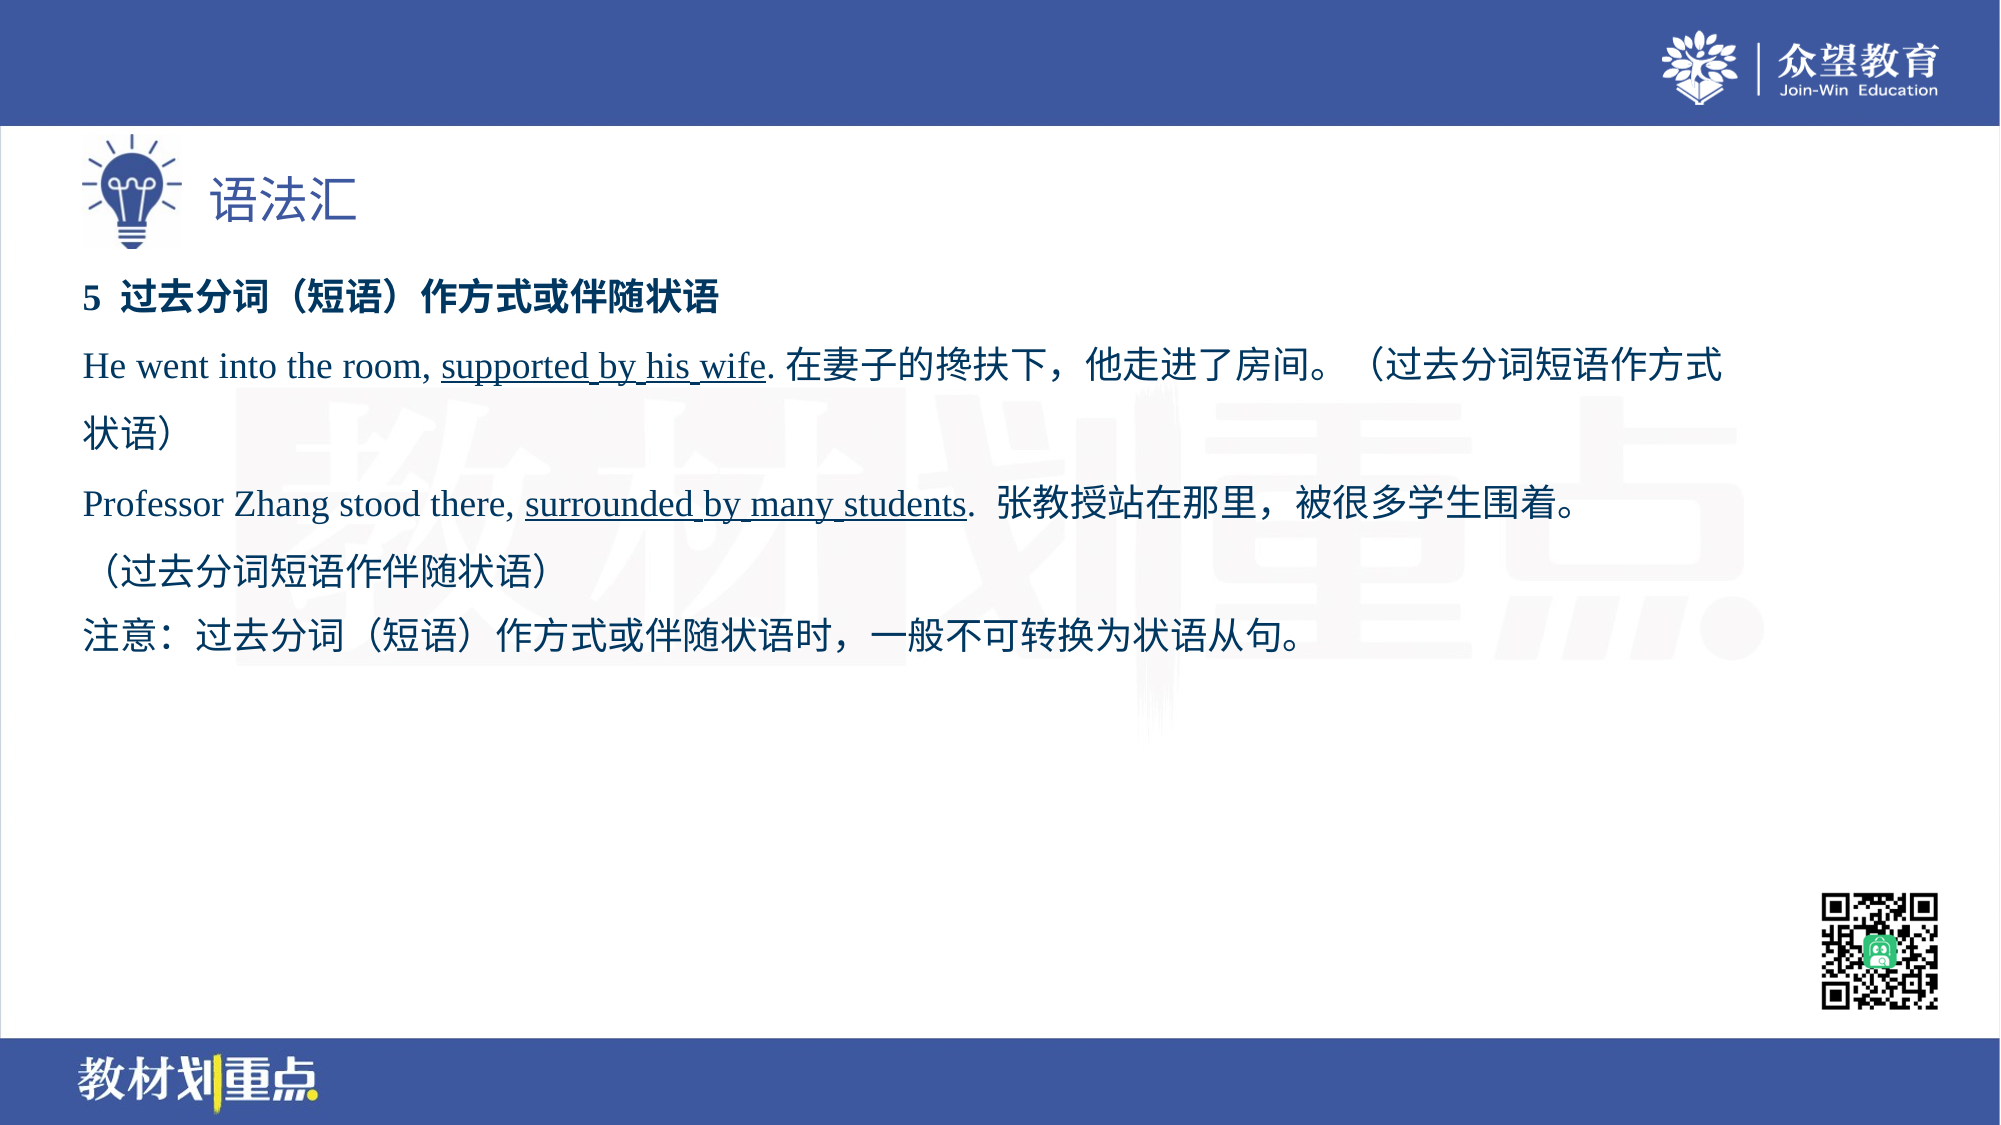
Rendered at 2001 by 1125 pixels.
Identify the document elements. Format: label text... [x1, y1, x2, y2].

text_box 5 过去分词（短语）作方式或伴随状语 He went into the room, supported by his wife.在妻子的搀扶下，他走进了房间。（过去分词短语作方式 状语） Professor Zhang stood there, surrounded by many students. 张教授站在那里，被很多学生围着。 （过去分词短语作伴随状语） 注意：过去分词（短语）作方式或伴随状语时，一般不可转换为状语从句。 [82, 248, 1817, 651]
picture [0, 0, 2000, 1125]
